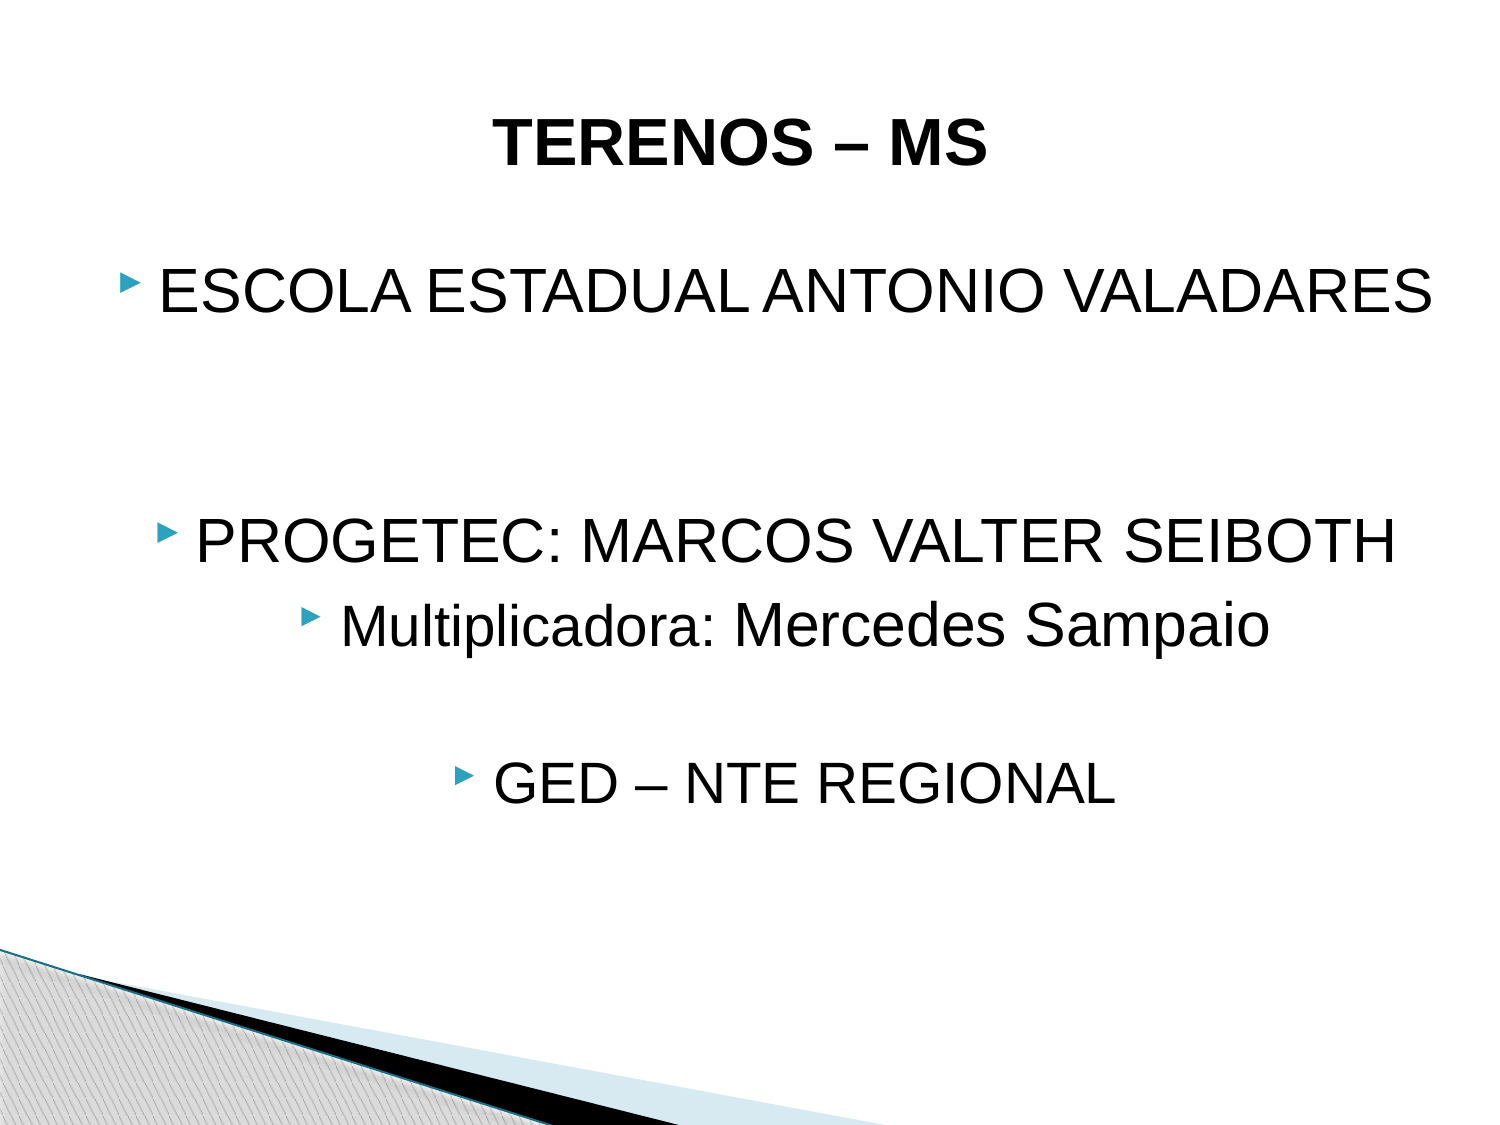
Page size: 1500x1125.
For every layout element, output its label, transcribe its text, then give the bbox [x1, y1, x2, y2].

list ESCOLA ESTADUAL ANTONIO VALADARES PROGETEC: MARCOS VALTER SEIBOTH Multiplicadora: Mercedes Sampaio GED – NTE REGIONAL [75, 243, 1477, 986]
title TERENOS – MS [75, 45, 1425, 233]
